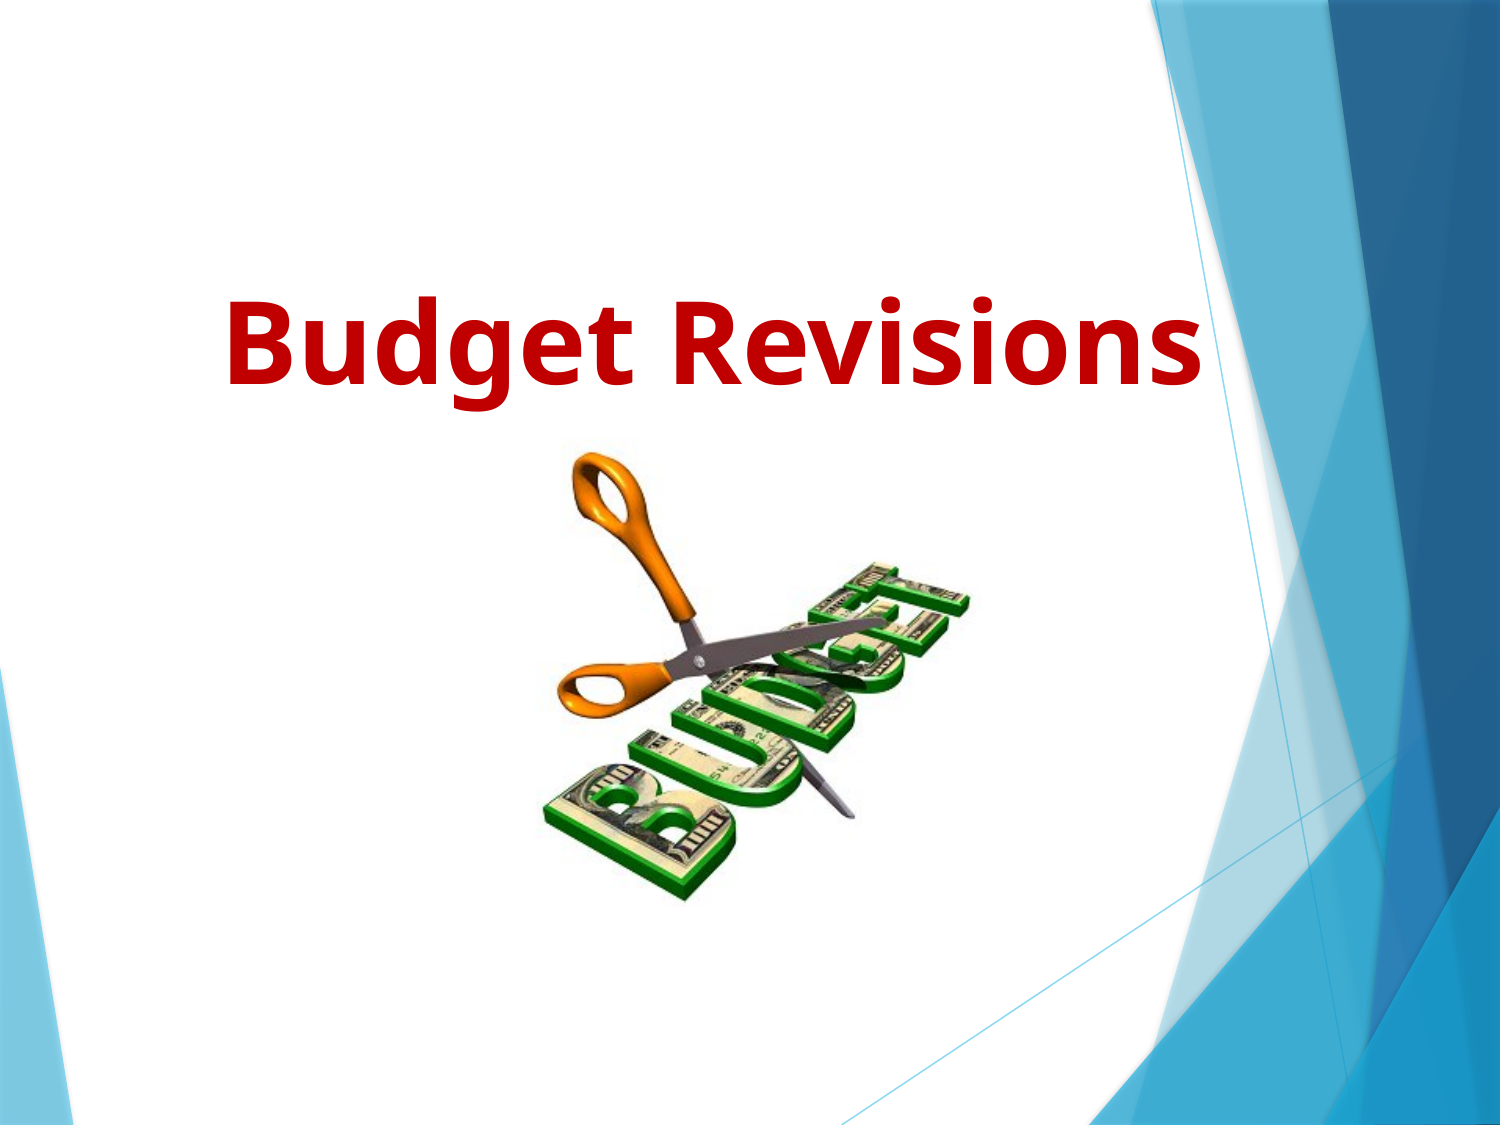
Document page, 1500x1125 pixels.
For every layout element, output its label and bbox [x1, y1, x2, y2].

title [125, 262, 1300, 500]
picture [511, 436, 982, 907]
